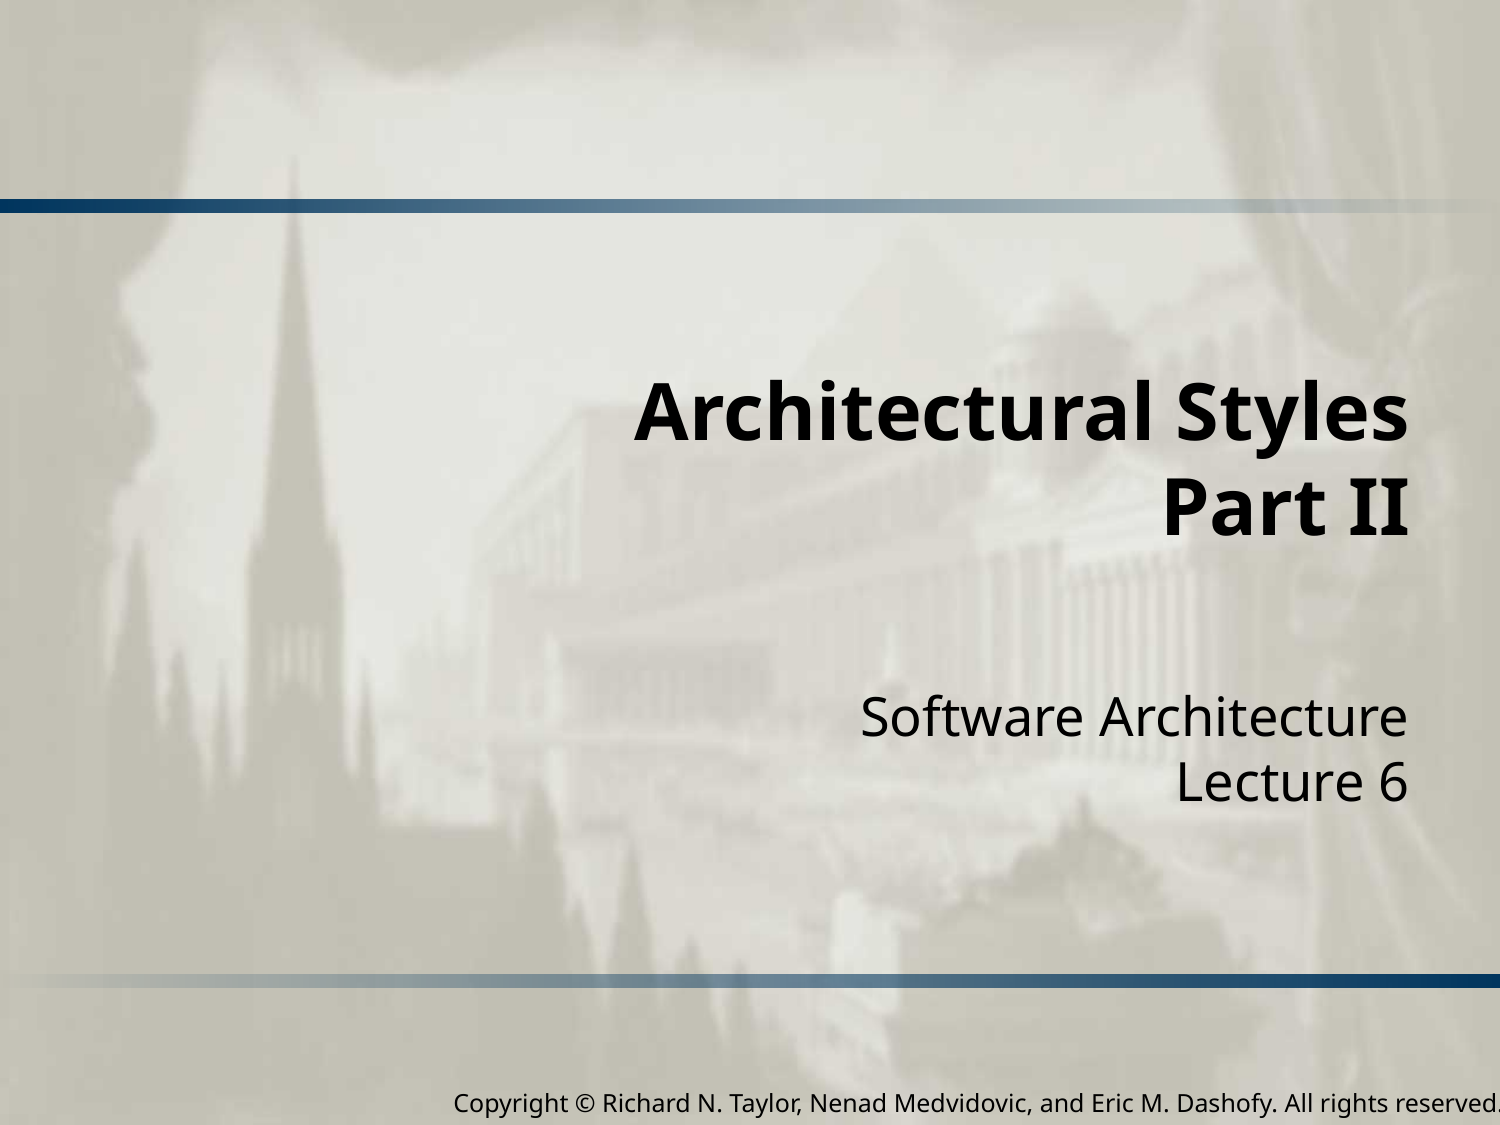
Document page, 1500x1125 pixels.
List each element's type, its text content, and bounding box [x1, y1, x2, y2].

picture [0, 0, 1500, 1125]
title Architectural Styles Part II [437, 275, 1425, 638]
subtitle Software Architecture Lecture 6 [437, 675, 1425, 925]
